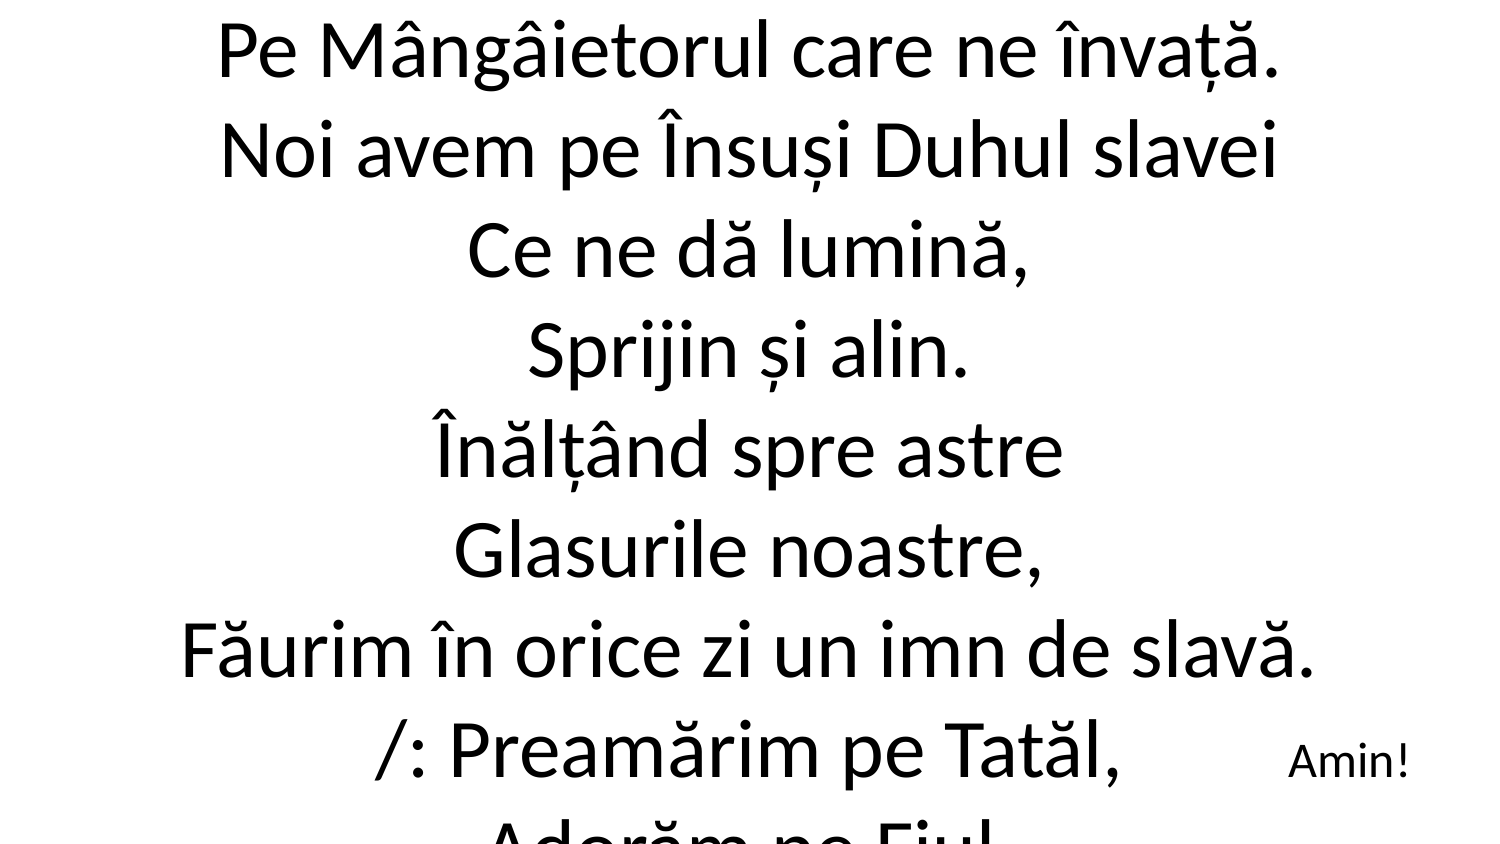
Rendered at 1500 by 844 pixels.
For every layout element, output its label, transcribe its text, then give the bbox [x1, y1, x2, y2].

text_box 3. Noi avem aici, cu noi în viață Pe Mângâietorul care ne învață. Noi avem pe Însuși Duhul slavei Ce ne dă lumină, Sprijin și alin. Înălțând spre astre Glasurile noastre, Făurim în orice zi un imn de slavă. /: Preamărim pe Tatăl, Adorăm pe Fiul, Și trăim prin Duhul Sfânt. Amin. :/ [165, 0, 1335, 844]
text_box Amin! [1273, 674, 1427, 795]
